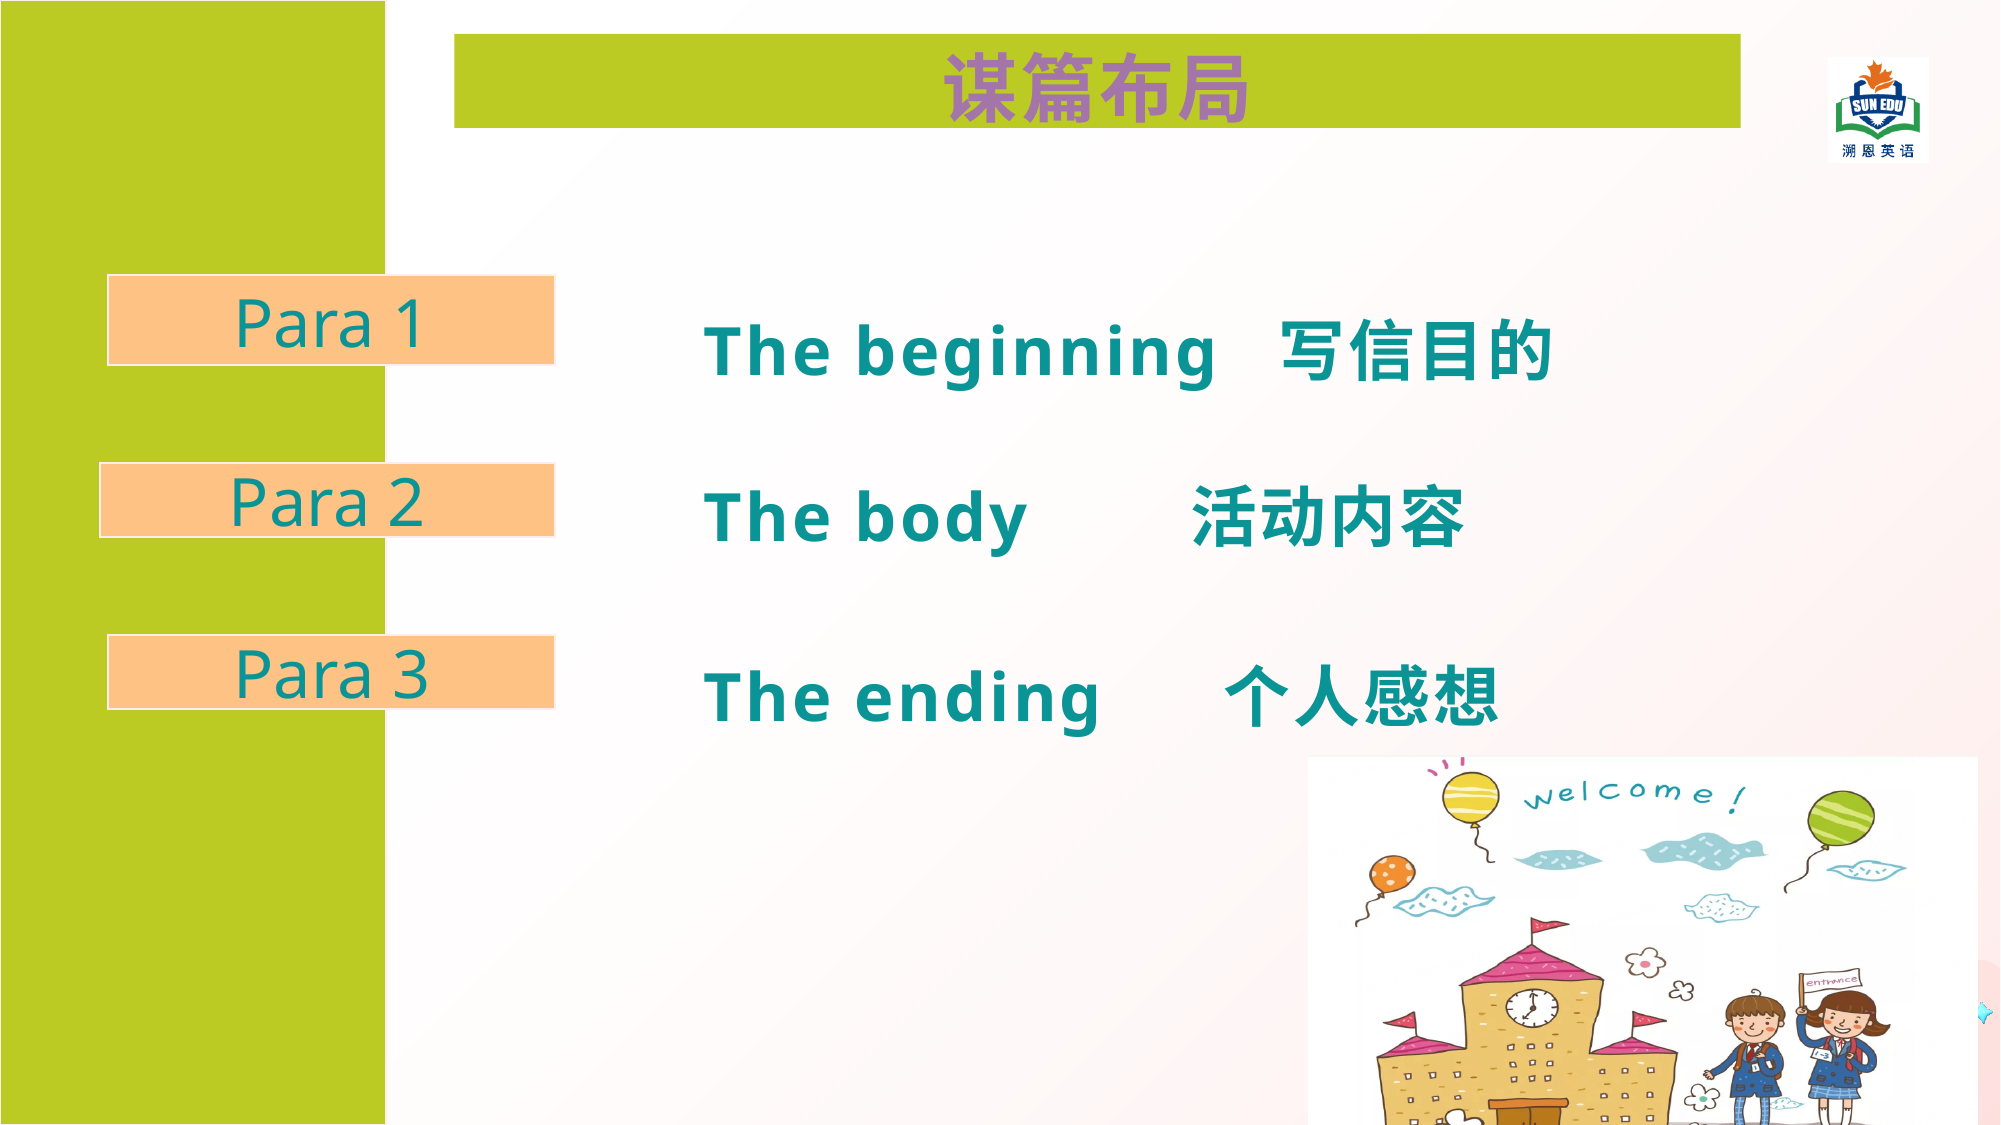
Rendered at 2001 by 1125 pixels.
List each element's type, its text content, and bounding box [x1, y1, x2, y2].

text_box Para 1 [107, 274, 556, 366]
picture [1828, 57, 1929, 163]
text_box Para 3 [107, 634, 556, 710]
text_box The beginning 写信目的 [688, 276, 2000, 396]
text_box 谋篇布局 [454, 33, 1741, 128]
text_box Para 2 [99, 462, 556, 538]
text_box The ending 个人感想 [688, 622, 2000, 743]
text_box The body 活动内容 [688, 443, 2000, 563]
picture [1308, 755, 1993, 1125]
text_box [0, 0, 387, 1125]
